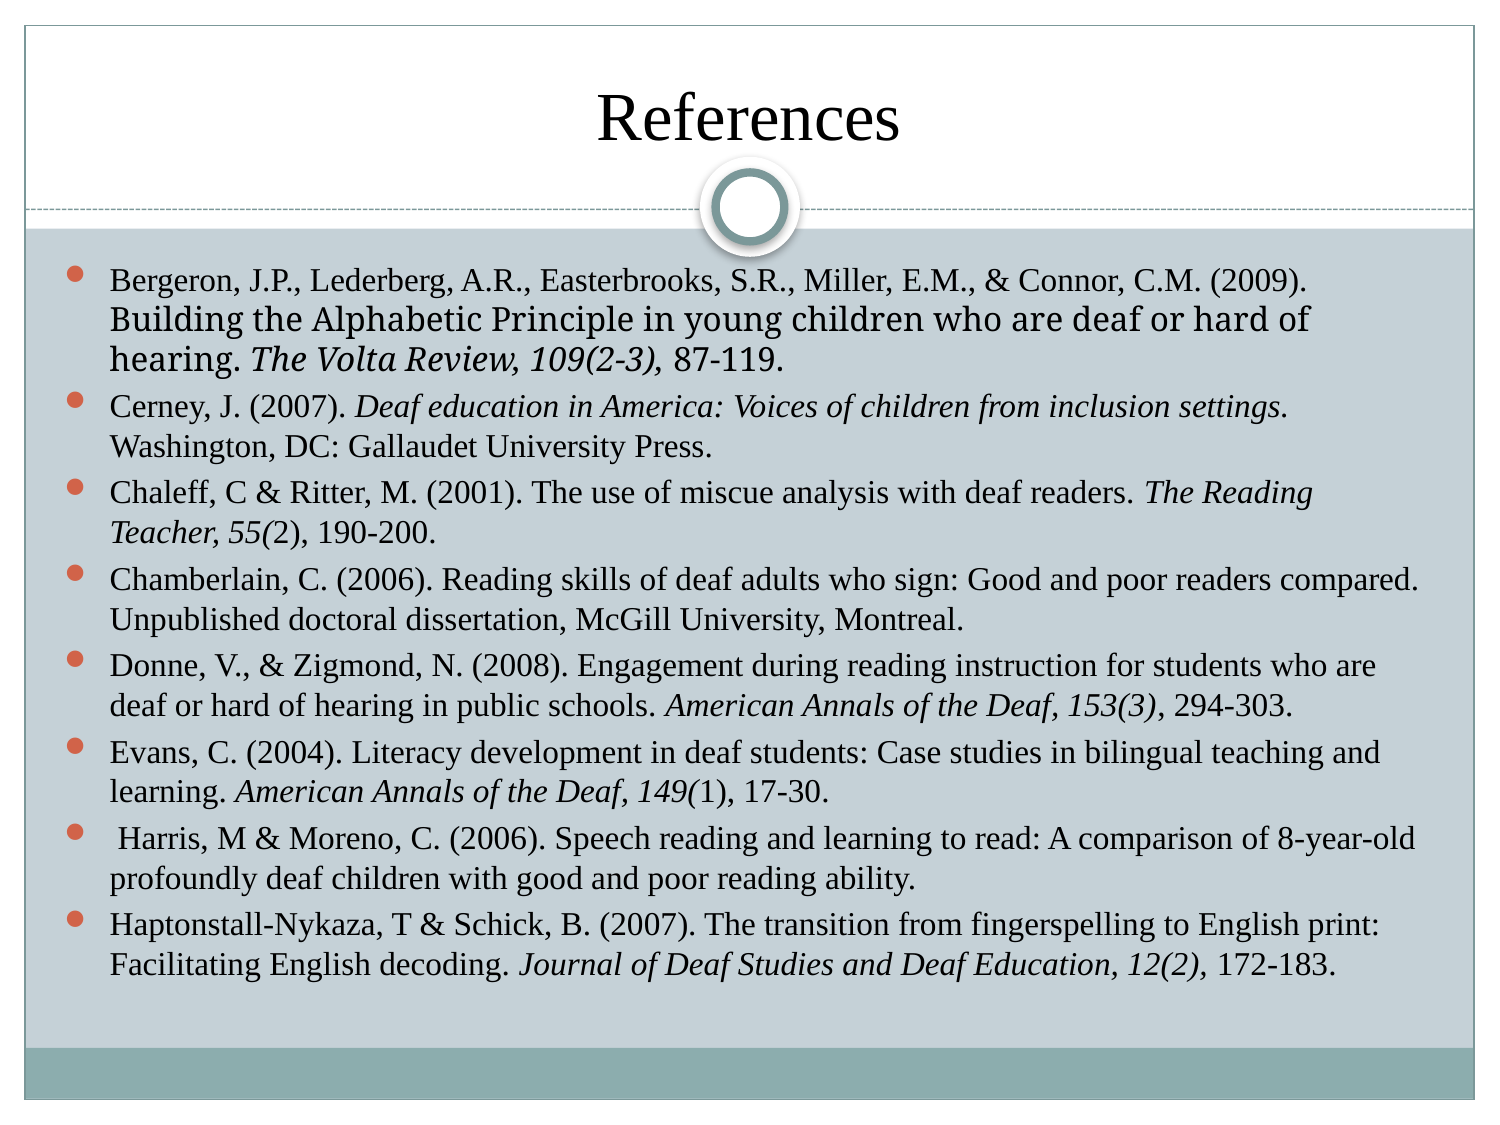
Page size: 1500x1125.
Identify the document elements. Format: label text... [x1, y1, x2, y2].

list Bergeron, J.P., Lederberg, A.R., Easterbrooks, S.R., Miller, E.M., & Connor, C.M. (2009). Building the Alphabetic Principle in young children who are deaf or hard of hearing. The Volta Review, 109(2-3), 87-119. Cerney, J. (2007). Deaf education in America: Voices of children from inclusion settings. Washington, DC: Gallaudet University Press. Chaleff, C & Ritter, M. (2001). The use of miscue analysis with deaf readers. The Reading Teacher, 55(2), 190-200. Chamberlain, C. (2006). Reading skills of deaf adults who sign: Good and poor readers compared. Unpublished doctoral dissertation, McGill University, Montreal. Donne, V., & Zigmond, N. (2008). Engagement during reading instruction for students who are deaf or hard of hearing in public schools. American Annals of the Deaf, 153(3), 294-303. Evans, C. (2004). Literacy development in deaf students: Case studies in bilingual teaching and learning. American Annals of the Deaf, 149(1), 17-30. Harris, M & Moreno, C. (2006). Speech reading and learning to read: A comparison of 8-year-old profoundly deaf children with good and poor reading ability. Haptonstall-Nykaza, T & Schick, B. (2007). The transition from fingerspelling to English print: Facilitating English decoding. Journal of Deaf Studies and Deaf Education, 12(2), 172-183. [49, 250, 1445, 1001]
title References [49, 37, 1450, 163]
